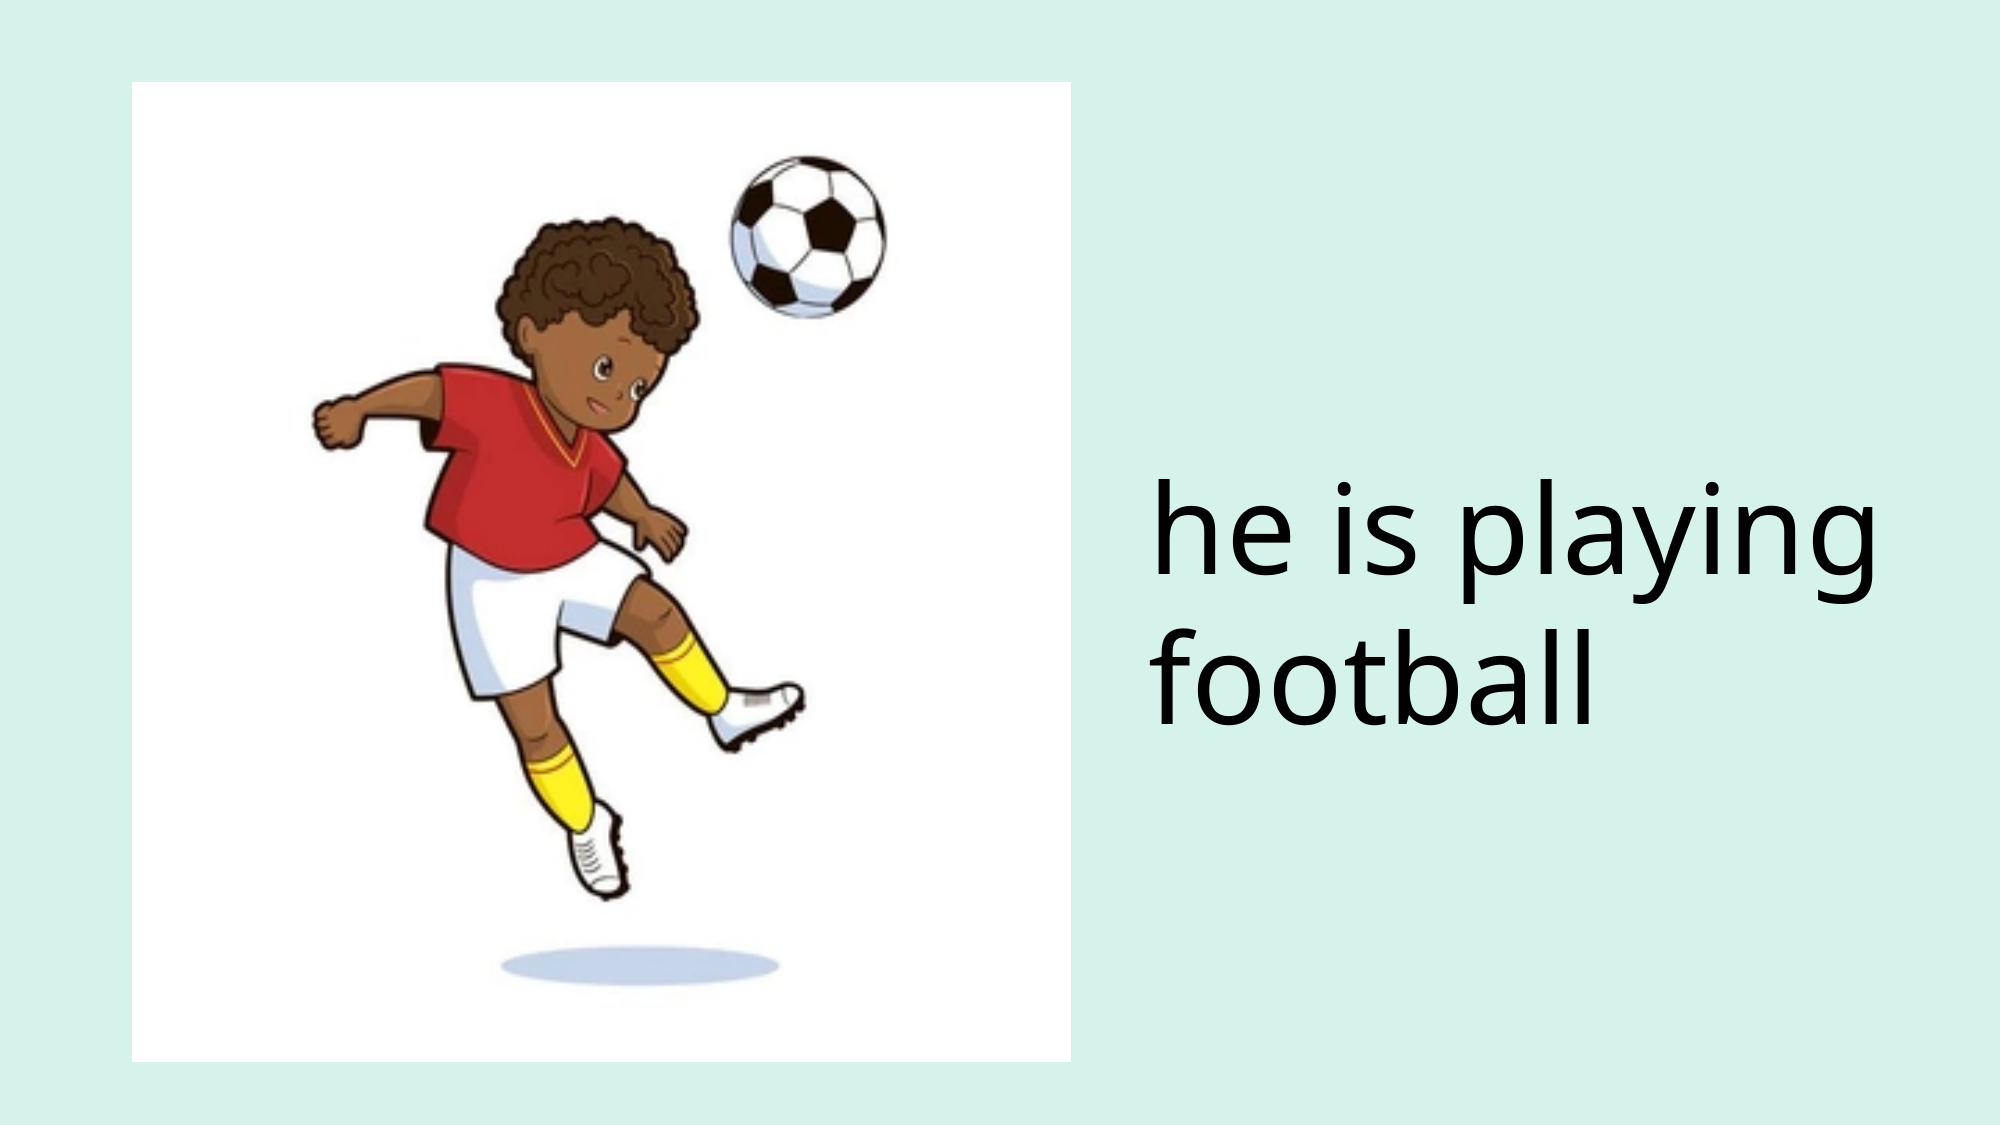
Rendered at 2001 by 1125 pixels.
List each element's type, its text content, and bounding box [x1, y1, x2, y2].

text_box he is playing football [1133, 434, 1942, 765]
picture [132, 82, 1071, 1063]
